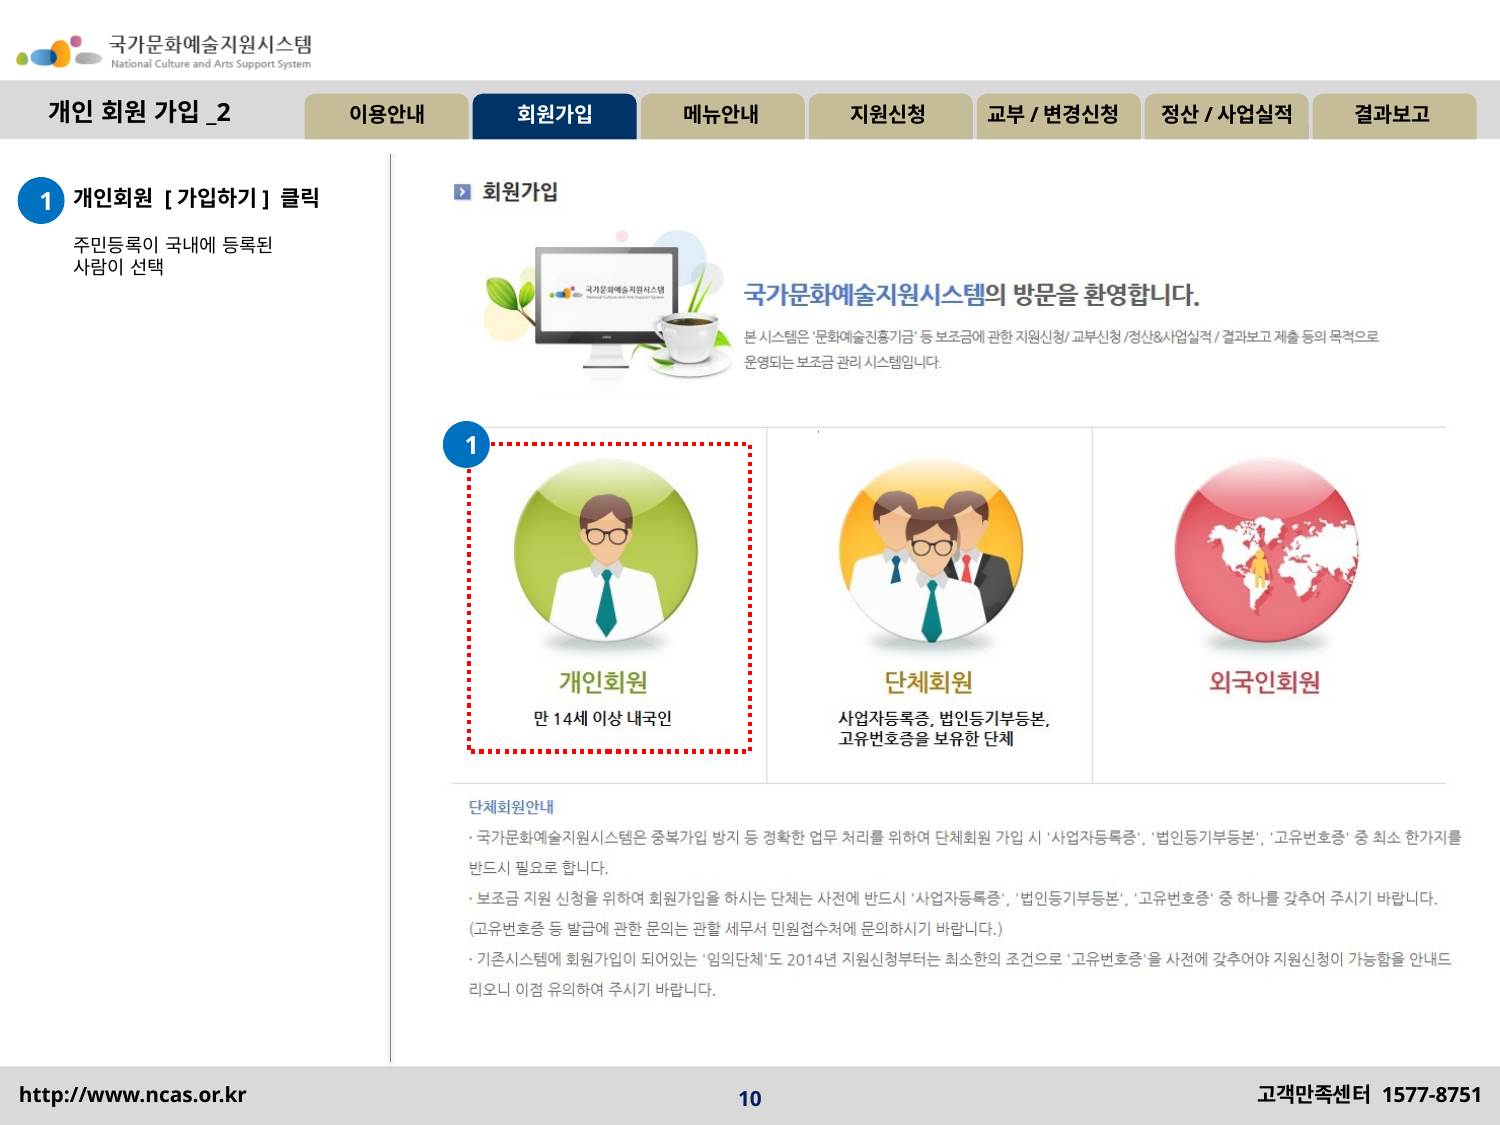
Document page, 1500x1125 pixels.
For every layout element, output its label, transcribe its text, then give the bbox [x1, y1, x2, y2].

picture [6, 24, 324, 77]
text_box 개인 회원 가입_2 [33, 89, 246, 135]
picture [436, 165, 1487, 1005]
text_box 개인회원 [가입하기] 클릭 주민등록이 국내에 등록된 사람이 선택 [58, 177, 336, 286]
text_box 1 [15, 174, 67, 227]
